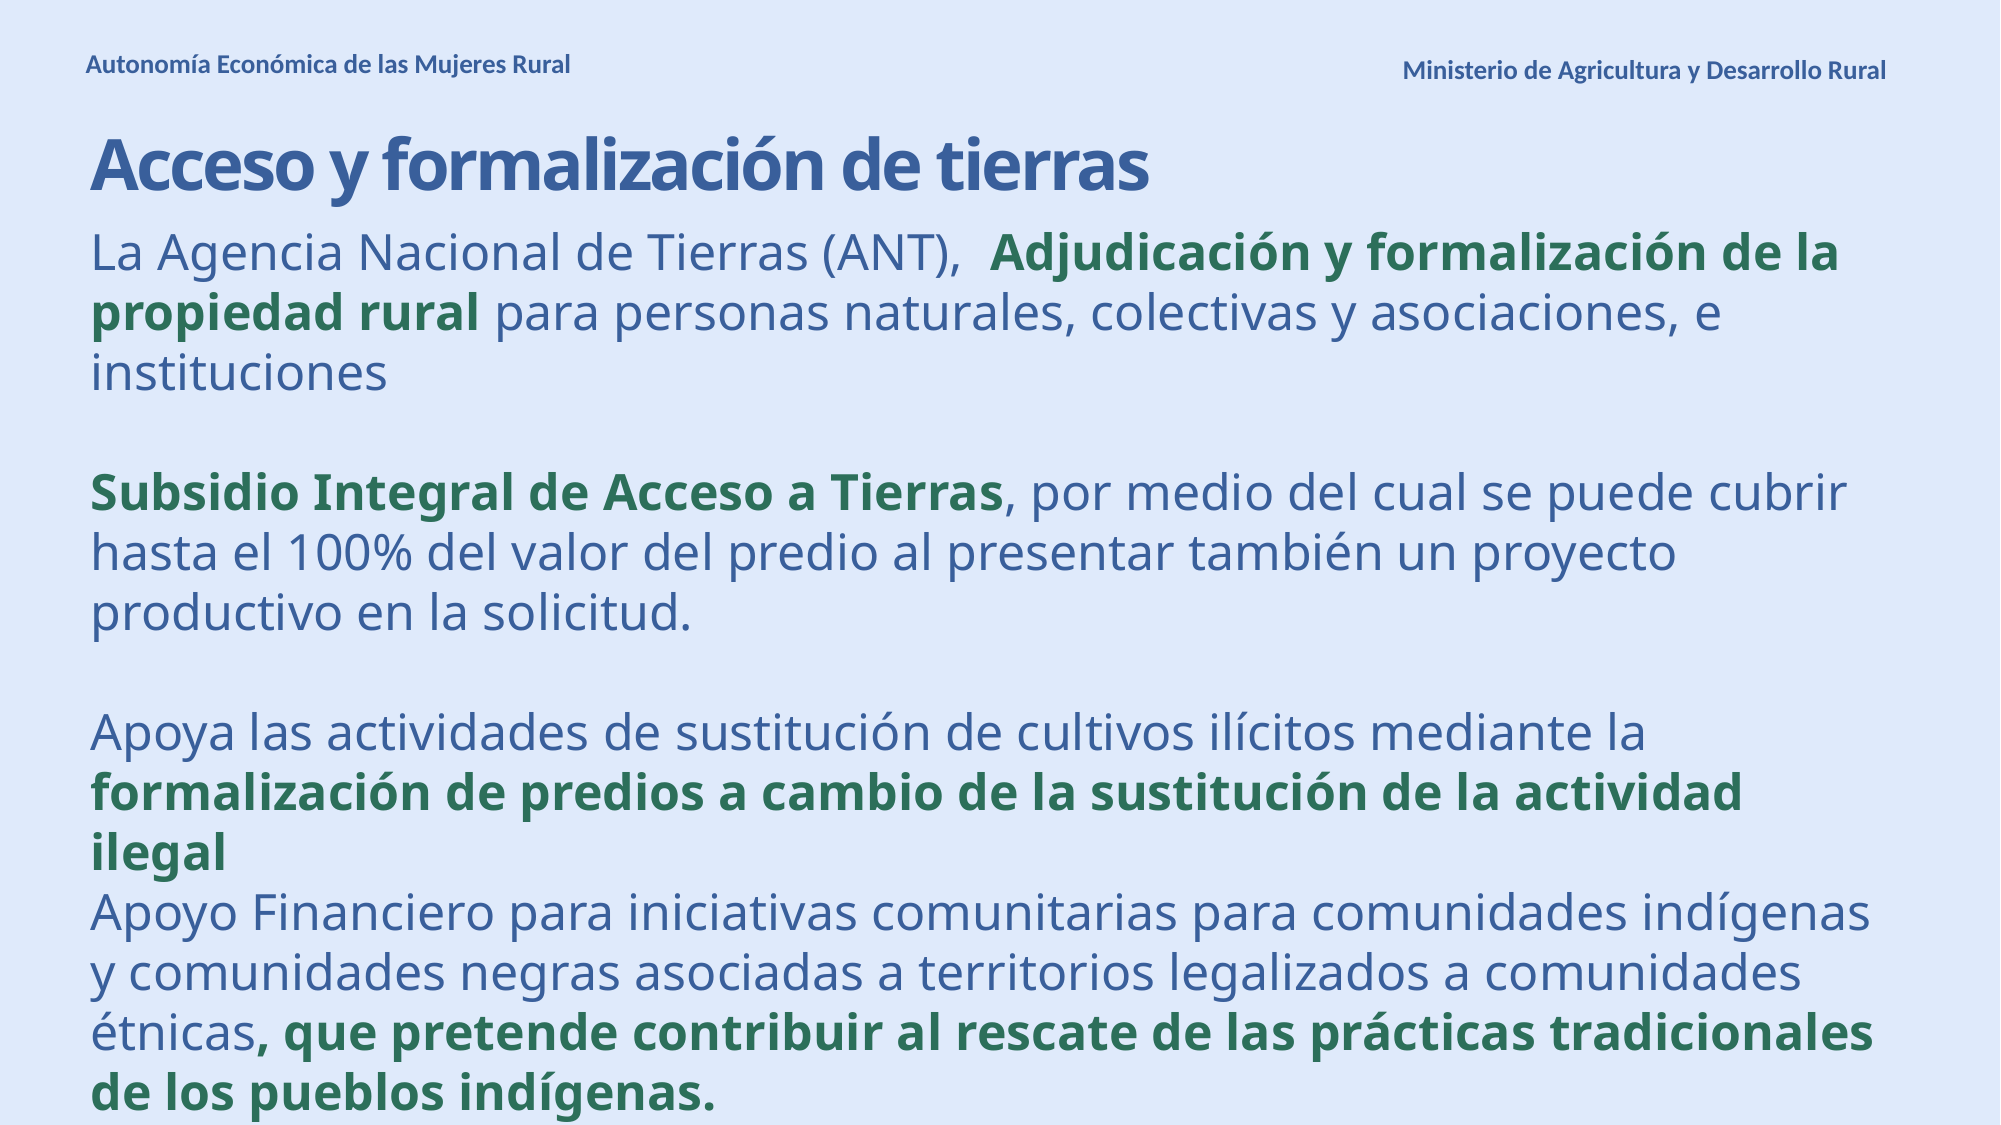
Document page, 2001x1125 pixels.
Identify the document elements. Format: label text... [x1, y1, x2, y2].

text_box Acceso y formalización de tierras [75, 111, 1913, 212]
text_box Autonomía Económica de las Mujeres Rural [70, 38, 593, 119]
text_box La Agencia Nacional de Tierras (ANT), Adjudicación y formalización de la propiedad rural para personas naturales, colectivas y asociaciones, e instituciones Subsidio Integral de Acceso a Tierras, por medio del cual se puede cubrir hasta el 100% del valor del predio al presentar también un proyecto productivo en la solicitud. Apoya las actividades de sustitución de cultivos ilícitos mediante la formalización de predios a cambio de la sustitución de la actividad ilegal Apoyo Financiero para iniciativas comunitarias para comunidades indígenas y comunidades negras asociadas a territorios legalizados a comunidades étnicas, que pretende contribuir al rescate de las prácticas tradicionales de los pueblos indígenas. [75, 212, 1901, 1125]
text_box Ministerio de Agricultura y Desarrollo Rural [1387, 44, 1902, 93]
